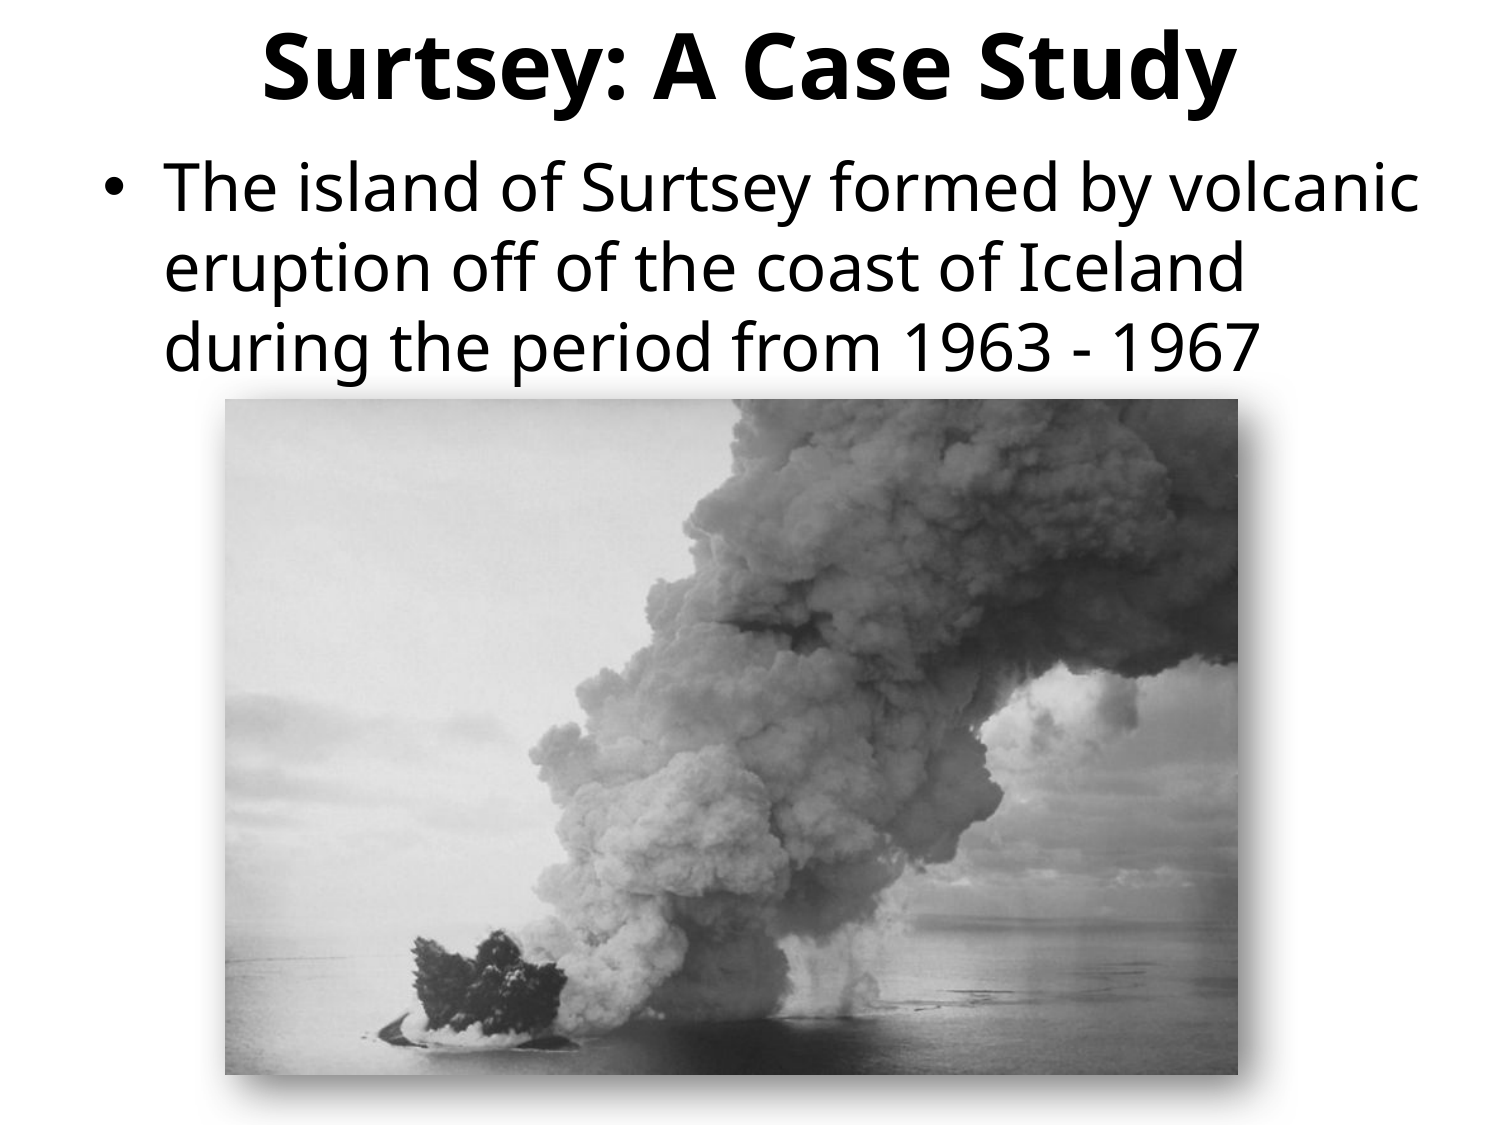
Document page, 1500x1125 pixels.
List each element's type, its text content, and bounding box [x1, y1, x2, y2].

list The island of Surtsey formed by volcanic eruption off of the coast of Iceland during the period from 1963 - 1967 [87, 137, 1438, 413]
title Surtsey: A Case Study [75, 0, 1425, 125]
picture [224, 399, 1238, 1075]
